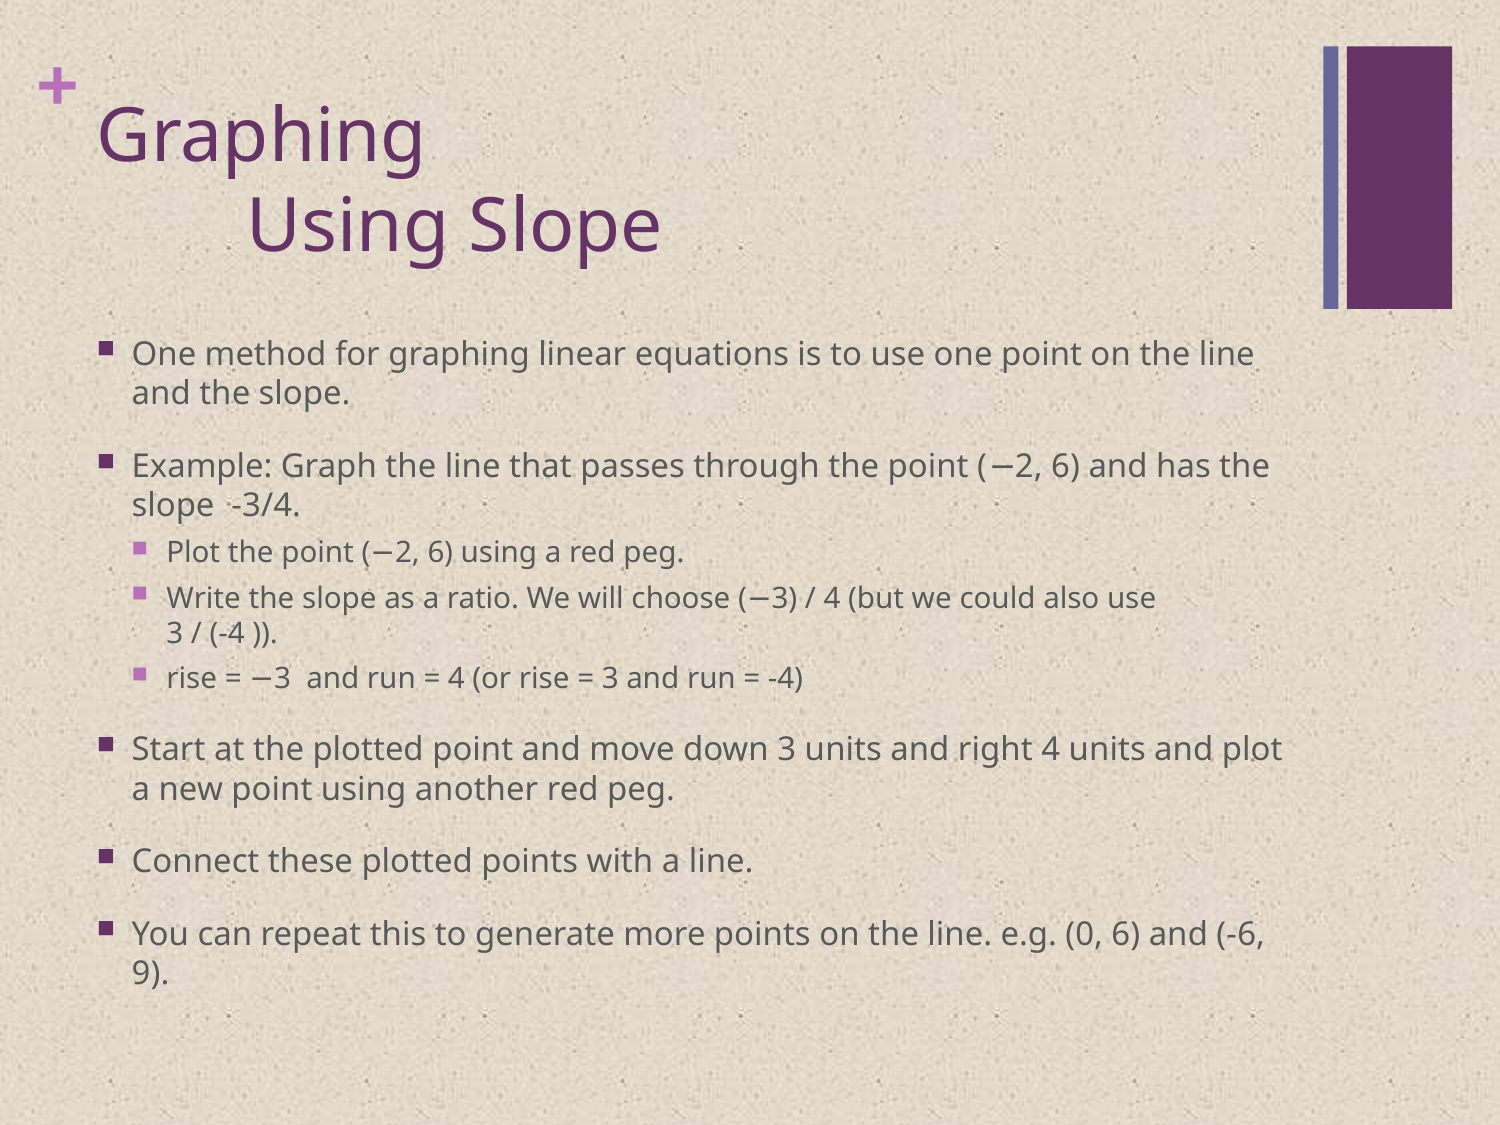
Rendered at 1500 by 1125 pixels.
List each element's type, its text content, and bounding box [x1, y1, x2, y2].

picture [0, 0, 1500, 1125]
title Graphing Using Slope [81, 79, 1322, 263]
list One method for graphing linear equations is to use one point on the line and the slope. Example: Graph the line that passes through the point (−2, 6) and has the slope -3/4. Plot the point (−2, 6) using a red peg. Write the slope as a ratio. We will choose (−3) / 4 (but we could also use 3 / (-4 )). rise = −3 and run = 4 (or rise = 3 and run = -4) Start at the plotted point and move down 3 units and right 4 units and plot a new point using another red peg. Connect these plotted points with a line. You can repeat this to generate more points on the line. e.g. (0, 6) and (-6, 9). [81, 324, 1322, 1005]
